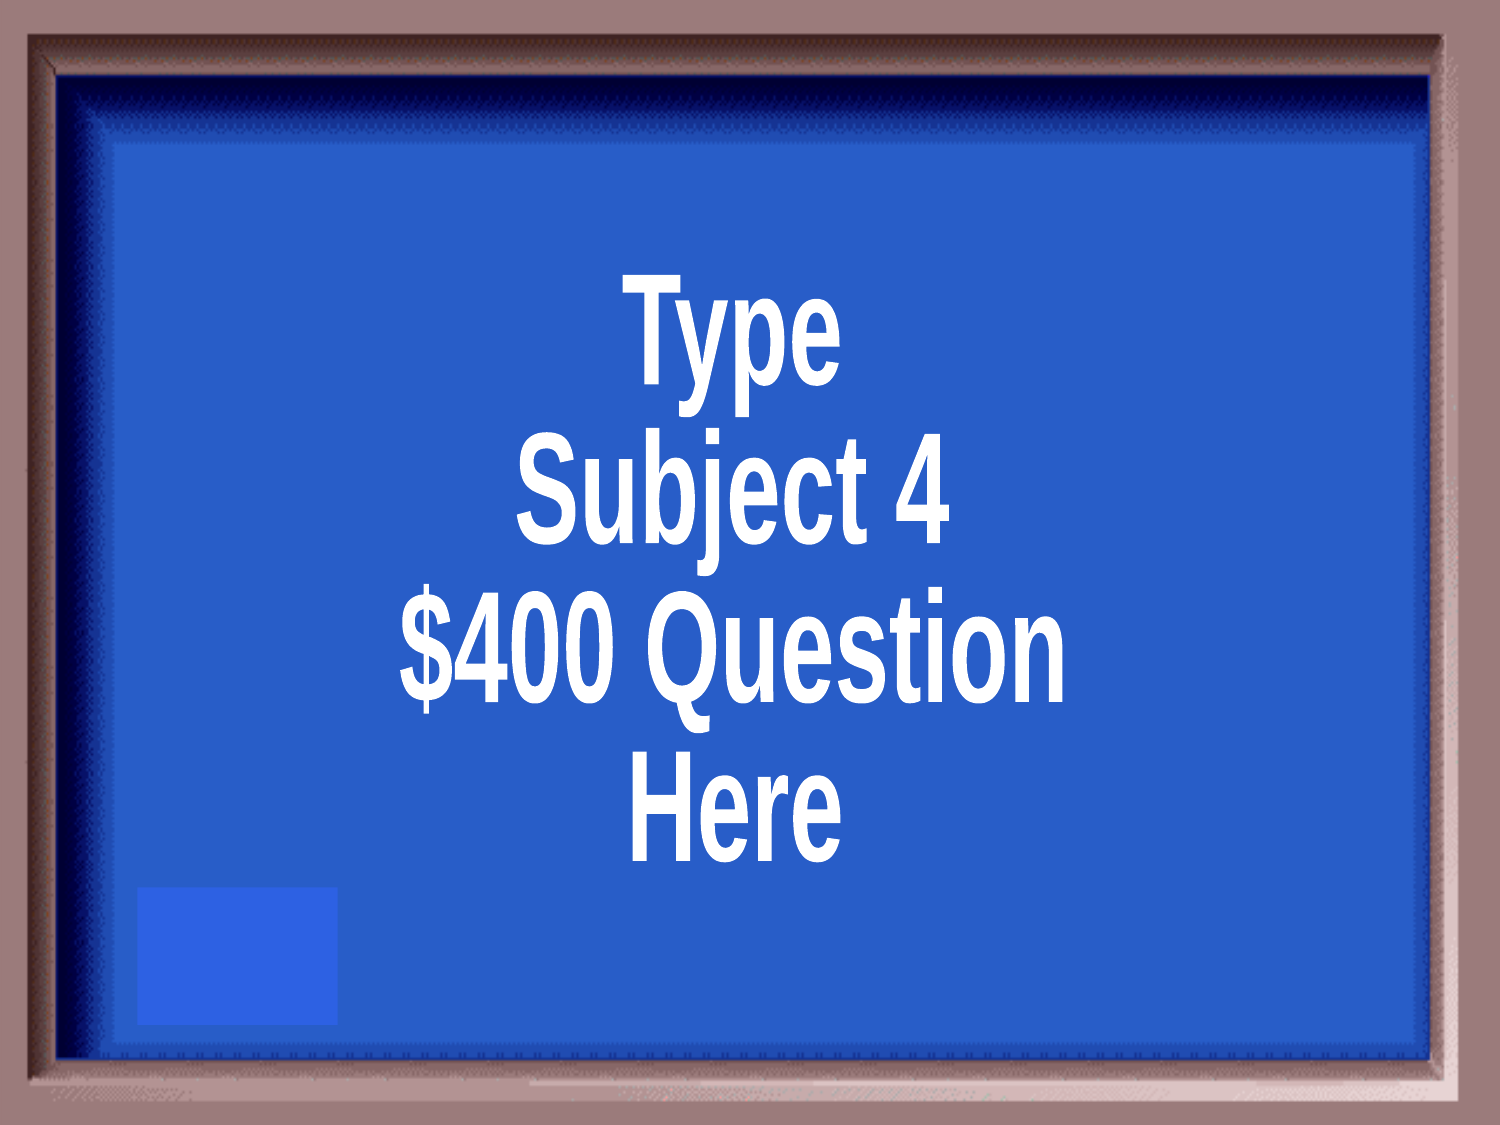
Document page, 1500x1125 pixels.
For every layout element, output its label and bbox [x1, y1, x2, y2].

text_box [137, 887, 338, 1025]
picture [0, 0, 1500, 1125]
